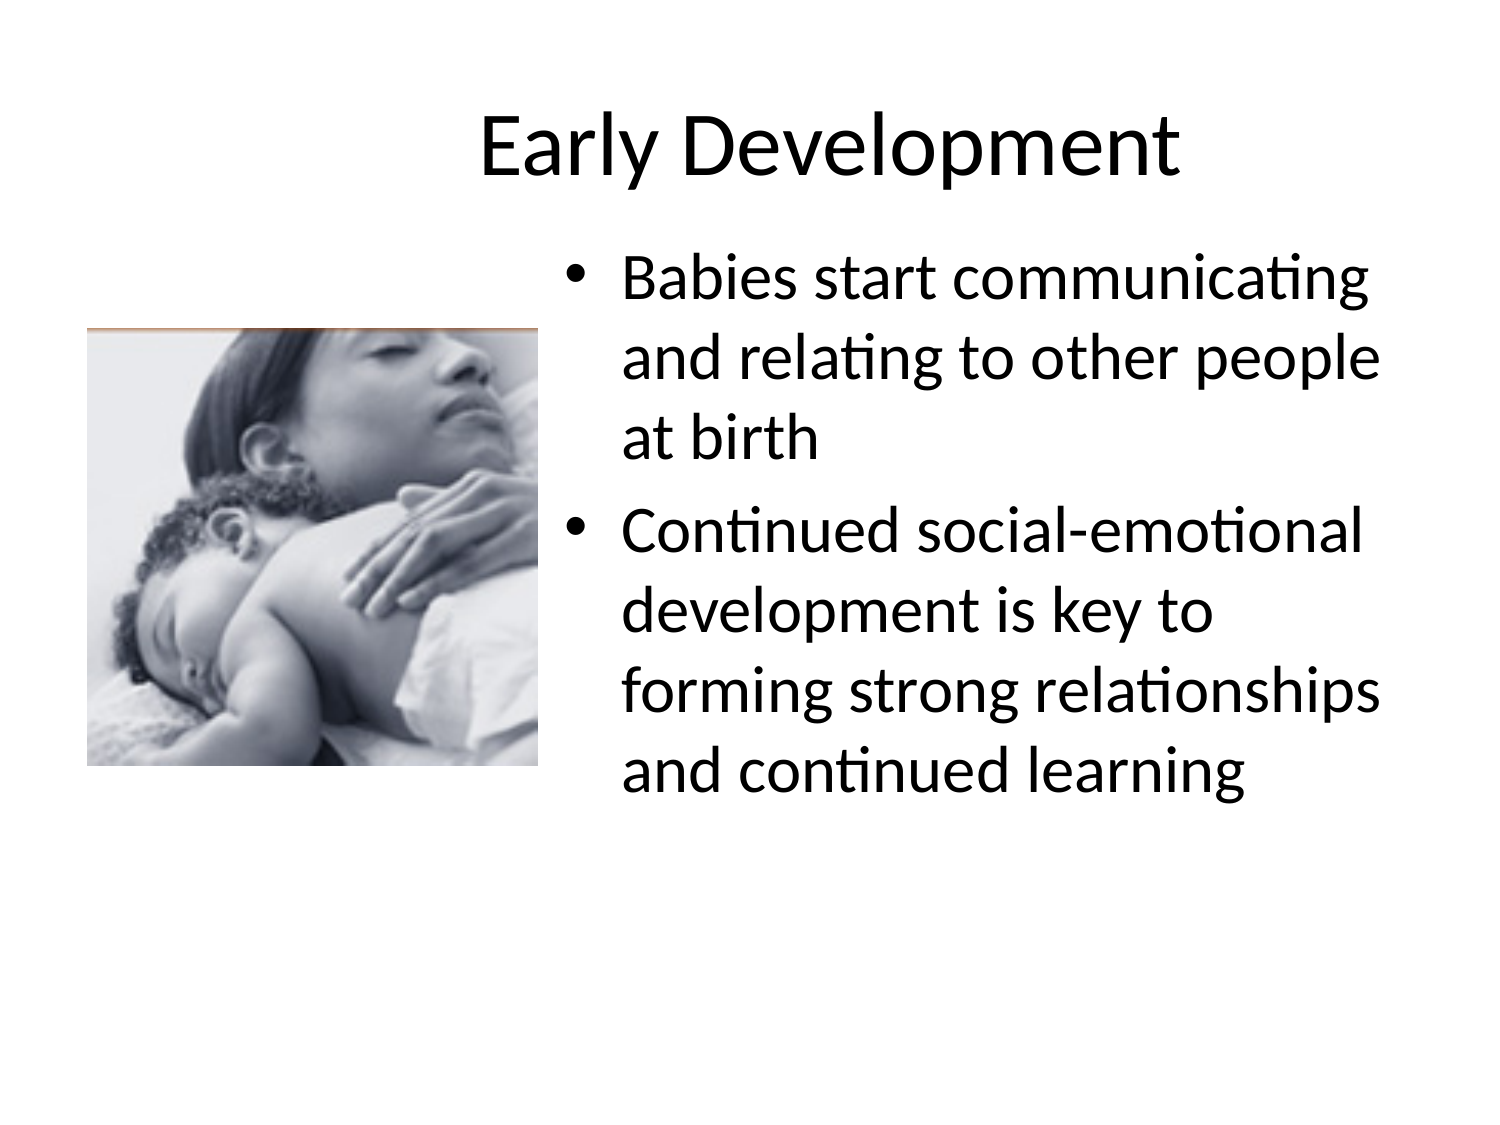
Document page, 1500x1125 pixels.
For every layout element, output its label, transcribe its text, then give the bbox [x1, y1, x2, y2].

title Early Development [237, 45, 1425, 233]
picture [87, 327, 538, 767]
list Babies start communicating and relating to other people at birth Continued social-emotional development is key to forming strong relationships and continued learning [549, 224, 1450, 968]
